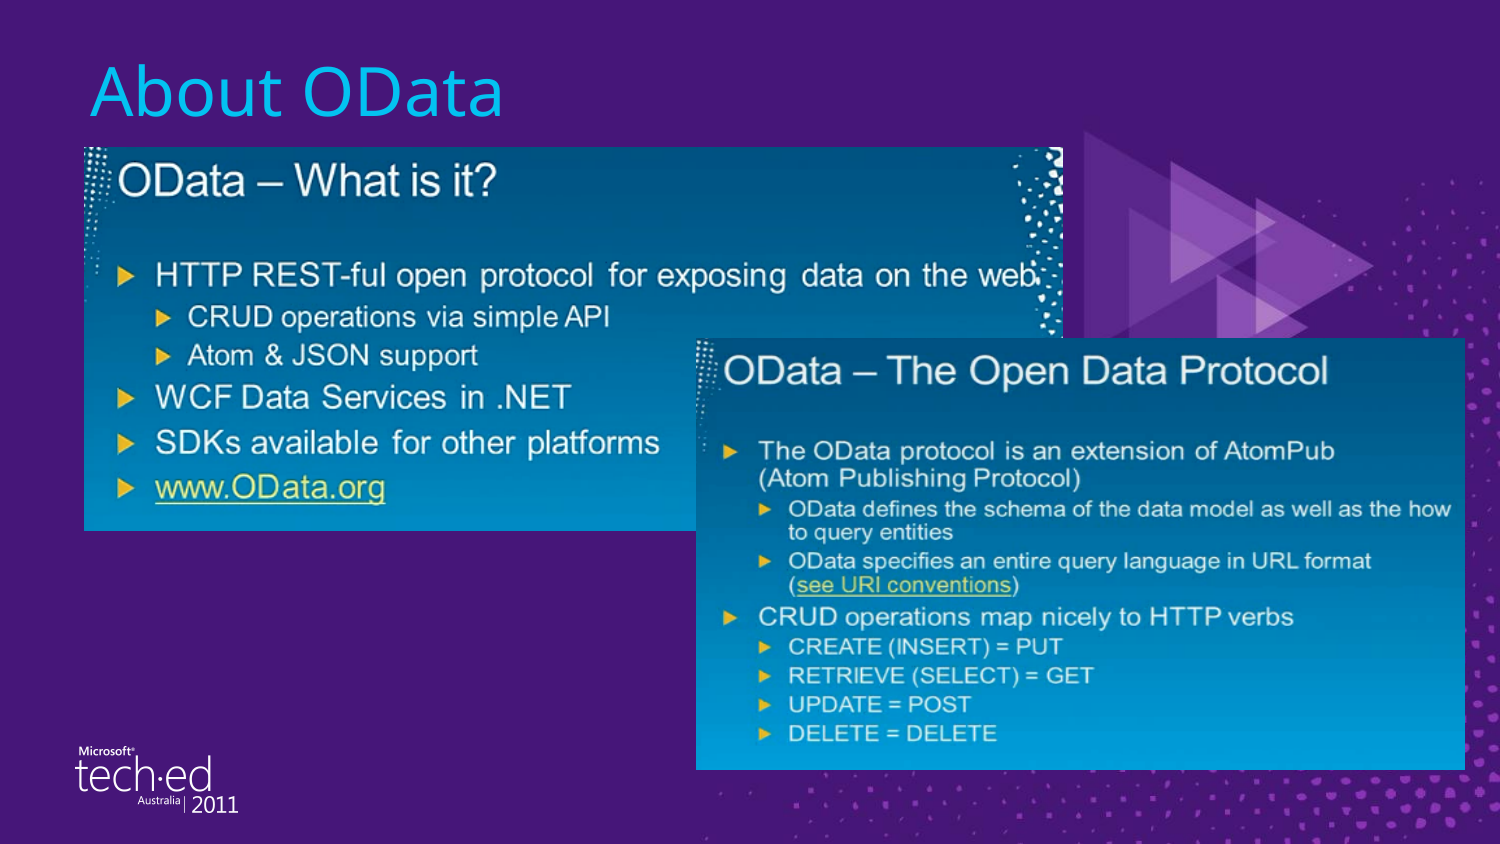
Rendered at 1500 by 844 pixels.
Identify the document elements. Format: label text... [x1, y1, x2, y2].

title About OData [75, 40, 1425, 139]
picture [0, 0, 1500, 844]
